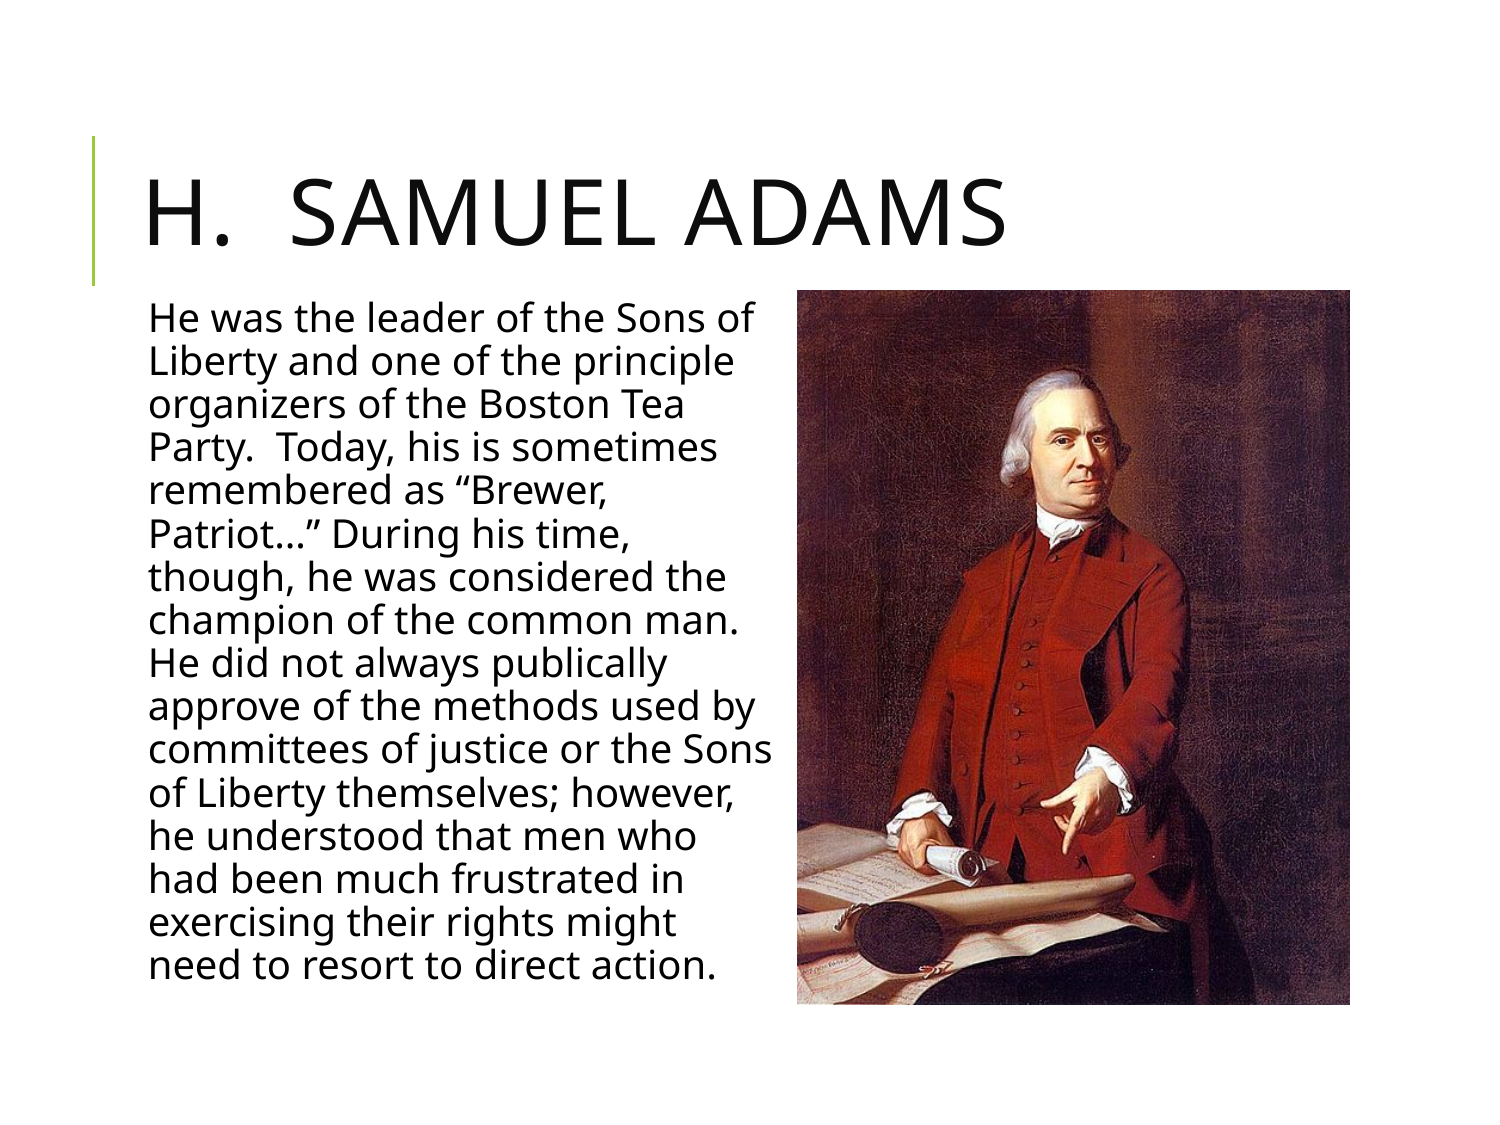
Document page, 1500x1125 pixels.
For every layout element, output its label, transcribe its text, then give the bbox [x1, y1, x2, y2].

list He was the leader of the Sons of Liberty and one of the principle organizers of the Boston Tea Party. Today, his is sometimes remembered as “Brewer, Patriot…” During his time, though, he was considered the champion of the common man. He did not always publically approve of the methods used by committees of justice or the Sons of Liberty themselves; however, he understood that men who had been much frustrated in exercising their rights might need to resort to direct action. [126, 290, 788, 1035]
title H. Samuel Adams [126, 96, 1322, 342]
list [797, 289, 1351, 1005]
